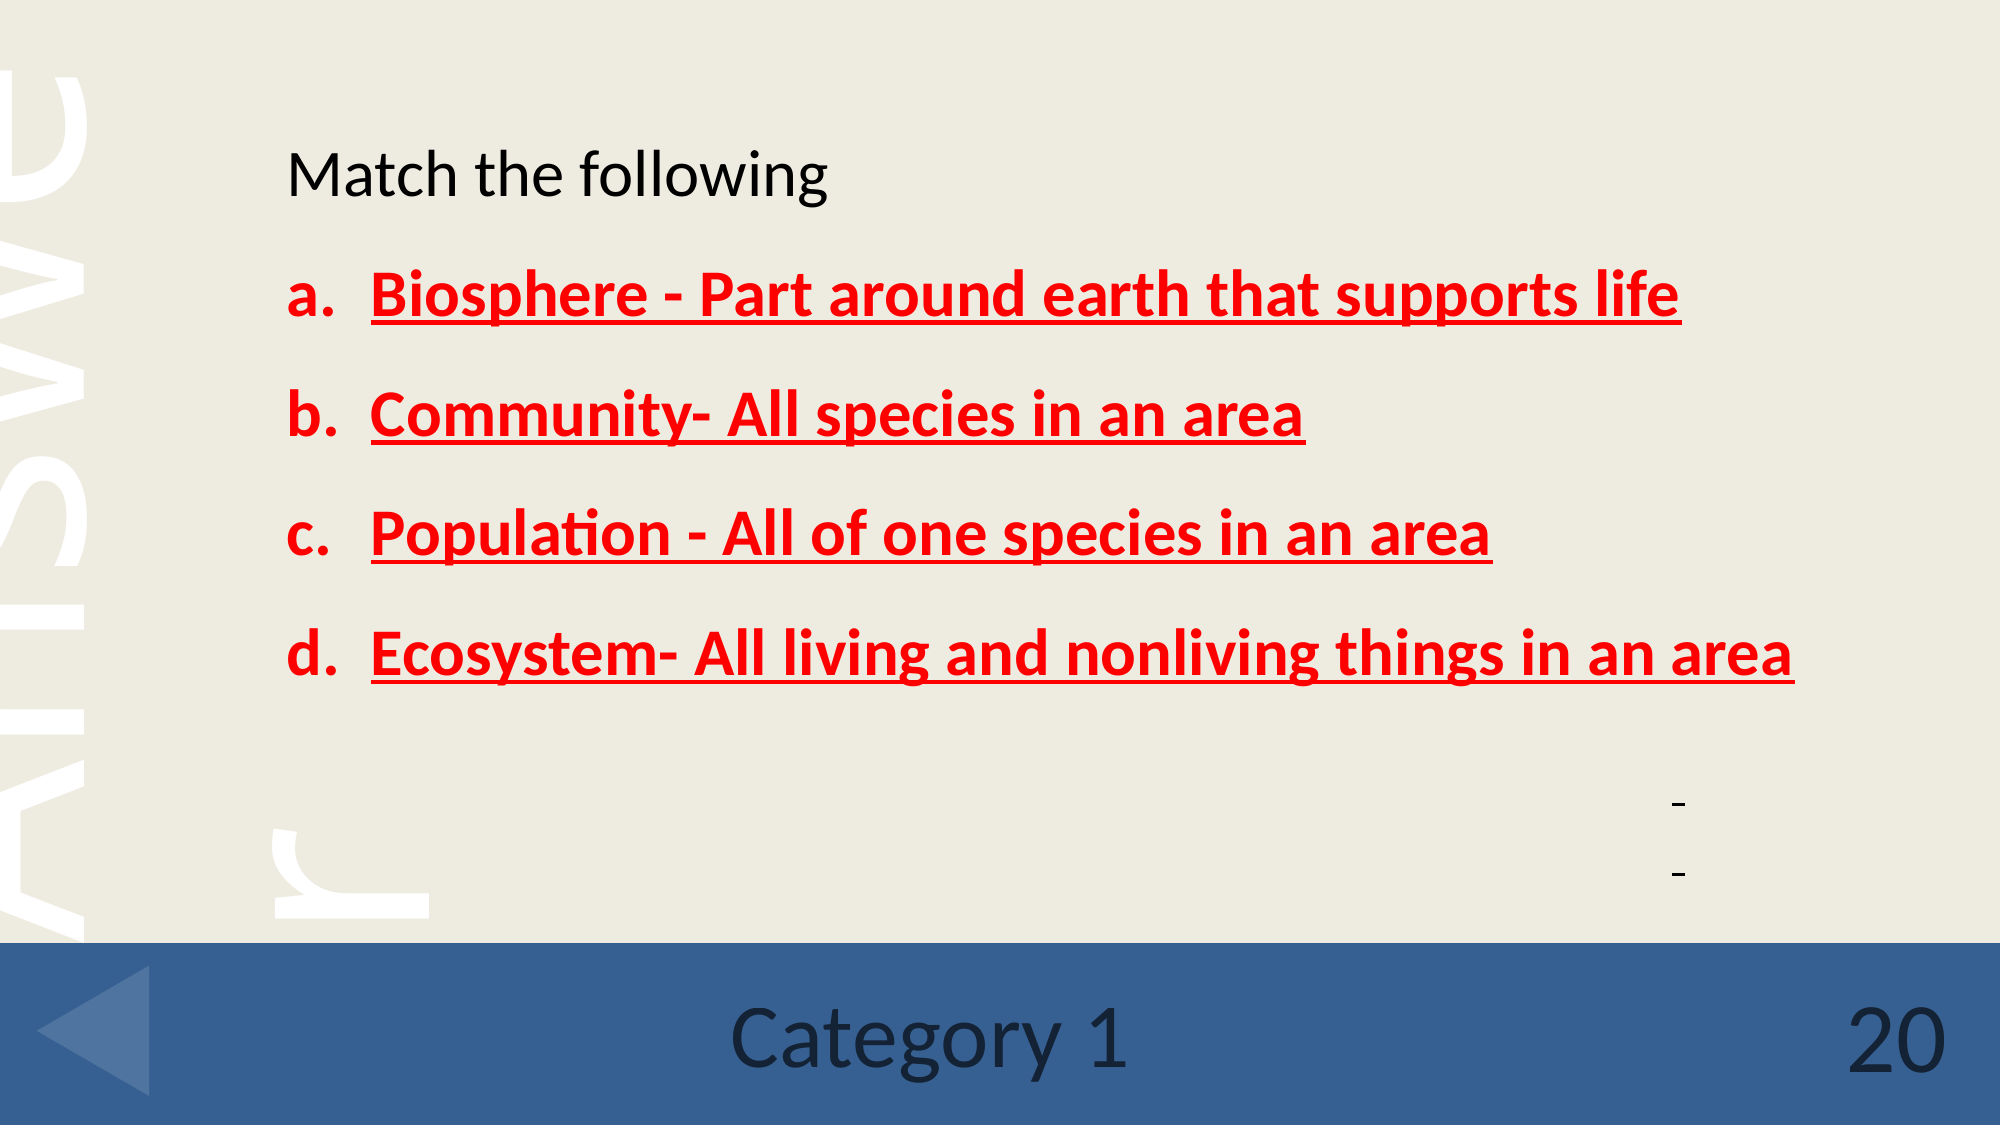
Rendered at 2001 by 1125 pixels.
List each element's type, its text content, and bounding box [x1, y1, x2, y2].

title Category 1 [30, 937, 1831, 1125]
list 20 [1831, 967, 1963, 1097]
text_box [1657, 733, 2000, 888]
list Match the following Biosphere - Part around earth that supports life Community- All species in an area Population - All of one species in an area Ecosystem- All living and nonliving things in an area [271, 99, 1877, 839]
